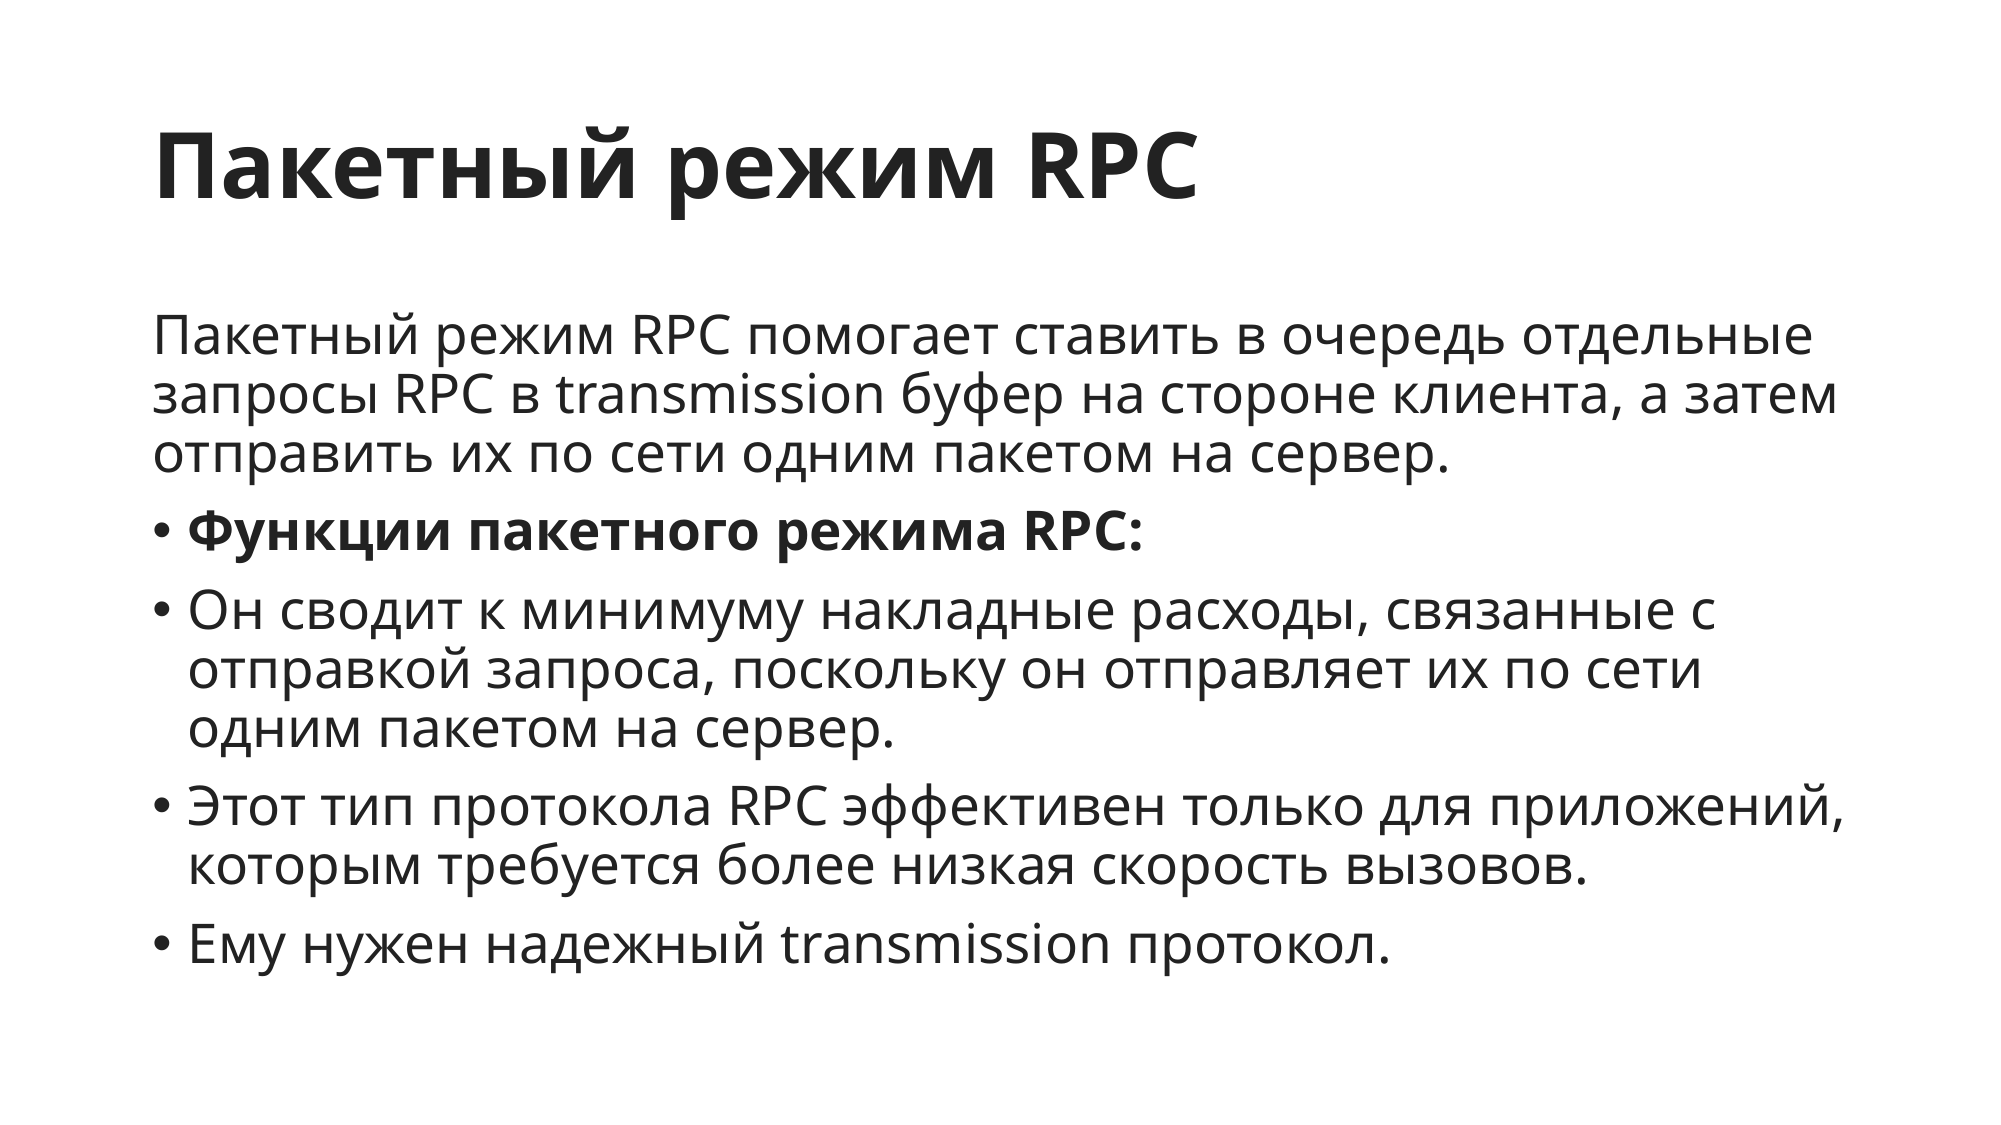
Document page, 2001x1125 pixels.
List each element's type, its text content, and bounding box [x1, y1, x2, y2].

list Пакетный режим RPC помогает ставить в очередь отдельные запросы RPC в transmission буфер на стороне клиента, а затем отправить их по сети одним пакетом на сервер. Функции пакетного режима RPC: Он сводит к минимуму накладные расходы, связанные с отправкой запроса, поскольку он отправляет их по сети одним пакетом на сервер. Этот тип протокола RPC эффективен только для приложений, которым требуется более низкая скорость вызовов. Ему нужен надежный transmission протокол. [137, 299, 1863, 1014]
title Пакетный режим RPC [137, 59, 1863, 278]
